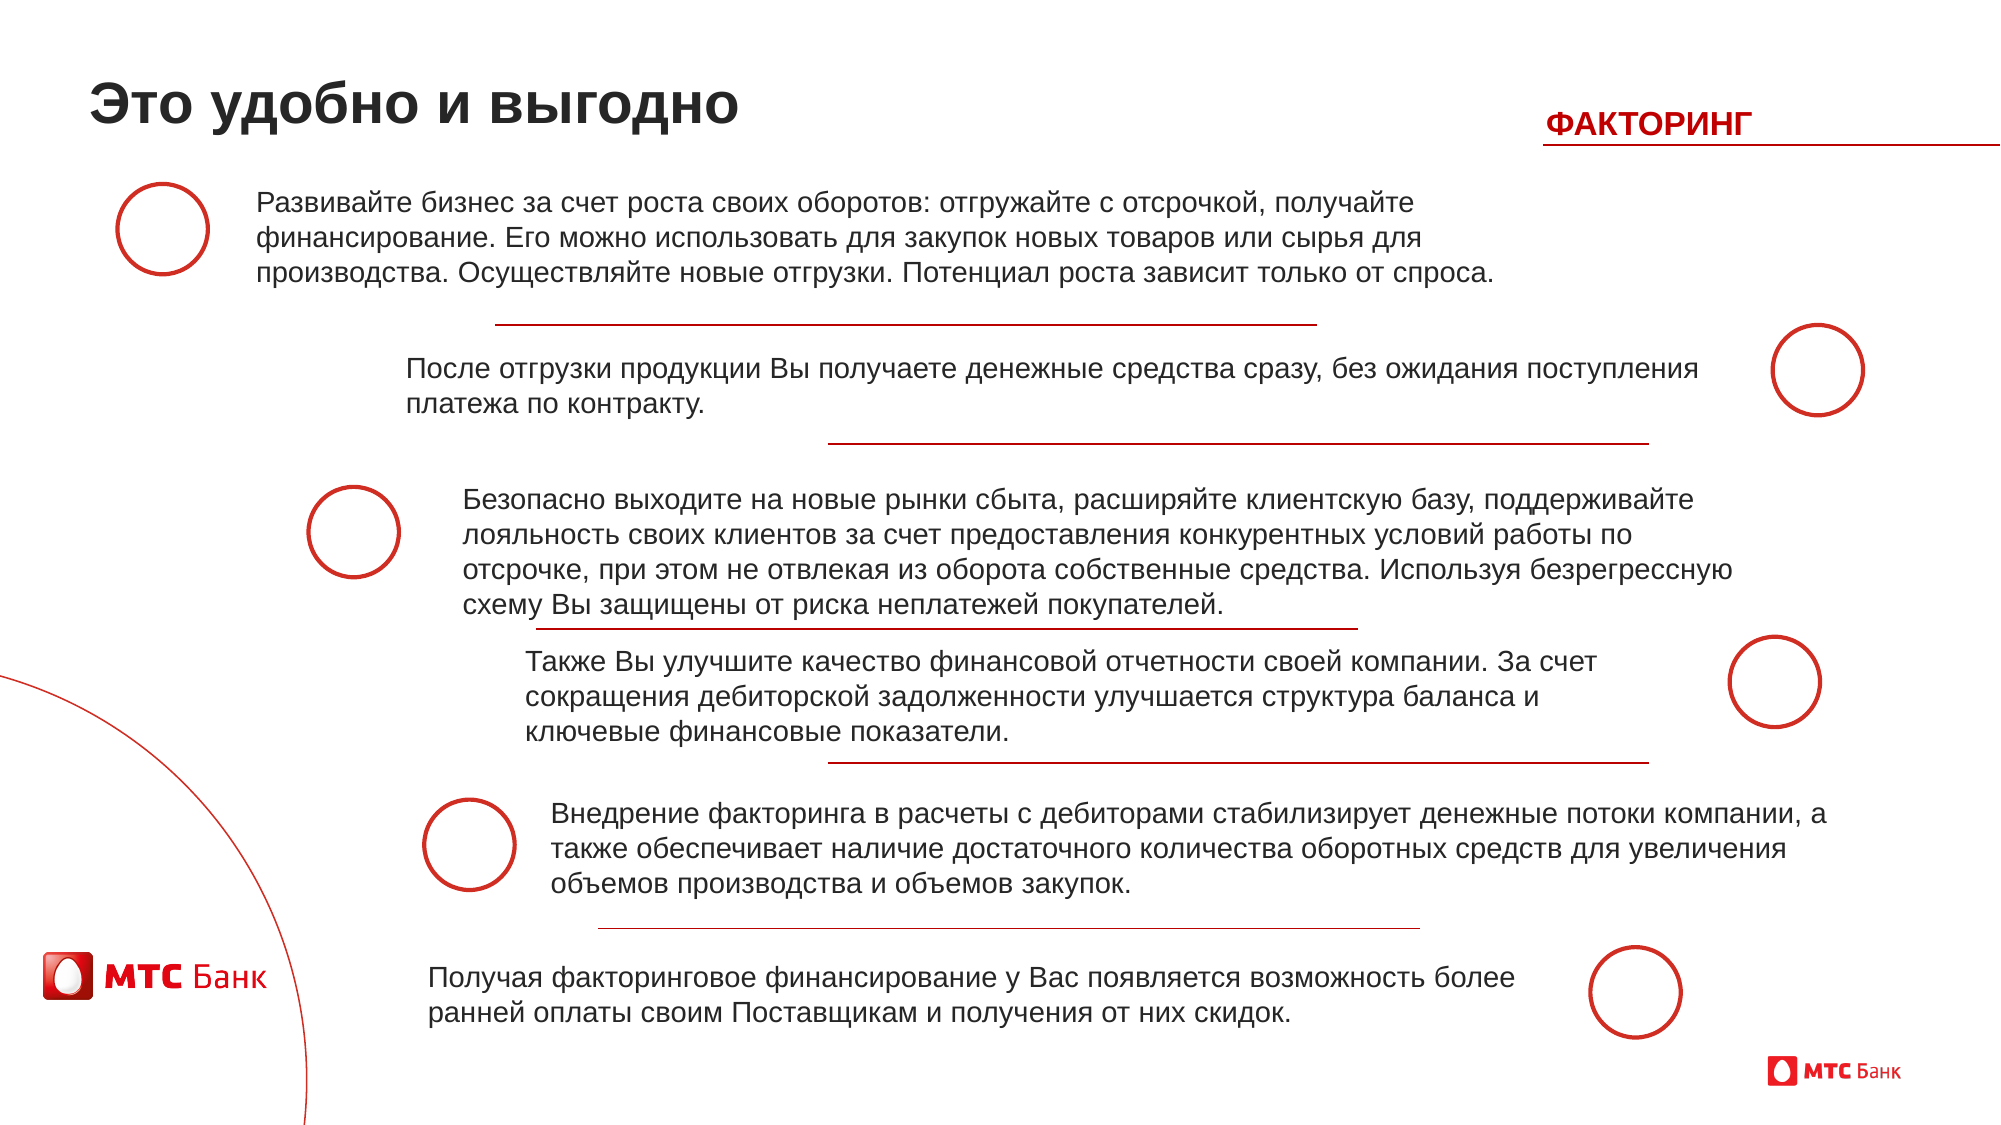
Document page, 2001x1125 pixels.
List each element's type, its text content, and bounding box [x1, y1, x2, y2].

text_box [1770, 322, 1866, 418]
picture [1767, 1046, 1901, 1095]
text_box [0, 675, 308, 1125]
text_box [422, 797, 517, 893]
text_box [1727, 634, 1823, 730]
text_box Также Вы улучшите качество финансовой отчетности своей компании. За счет сокращения дебиторской задолженности улучшается структура баланса и ключевые финансовые показатели. [510, 635, 1695, 755]
text_box [1588, 945, 1683, 1040]
text_box Получая факторинговое финансирование у Вас появляется возможность более ранней оплаты своим Поставщикам и получения от них скидок. [413, 951, 1573, 1036]
text_box [306, 484, 402, 580]
text_box Это удобно и выгодно [71, 18, 1671, 189]
text_box После отгрузки продукции Вы получаете денежные средства сразу, без ожидания поступления платежа по контракту. [391, 342, 1719, 427]
text_box Внедрение факторинга в расчеты с дебиторами стабилизирует денежные потоки компании, а также обеспечивает наличие достаточного количества оборотных средств для увеличения объемов производства и объемов закупок. [535, 787, 1863, 907]
text_box ФАКТОРИНГ [1531, 74, 1768, 150]
picture [42, 951, 267, 1000]
text_box [115, 181, 210, 277]
text_box Безопасно выходите на новые рынки сбыта, расширяйте клиентскую базу, поддерживайте лояльность своих клиентов за счет предоставления конкурентных условий работы по отсрочке, при этом не отвлекая из оборота собственные средства. Используя безрегрессную схему Вы защищены от риска неплатежей покупателей. [447, 472, 1775, 628]
text_box Развивайте бизнес за счет роста своих оборотов: отгружайте с отсрочкой, получайте финансирование. Его можно использовать для закупок новых товаров или сырья для производства. Осуществляйте новые отгрузки. Потенциал роста зависит только от спроса. [241, 175, 1569, 296]
